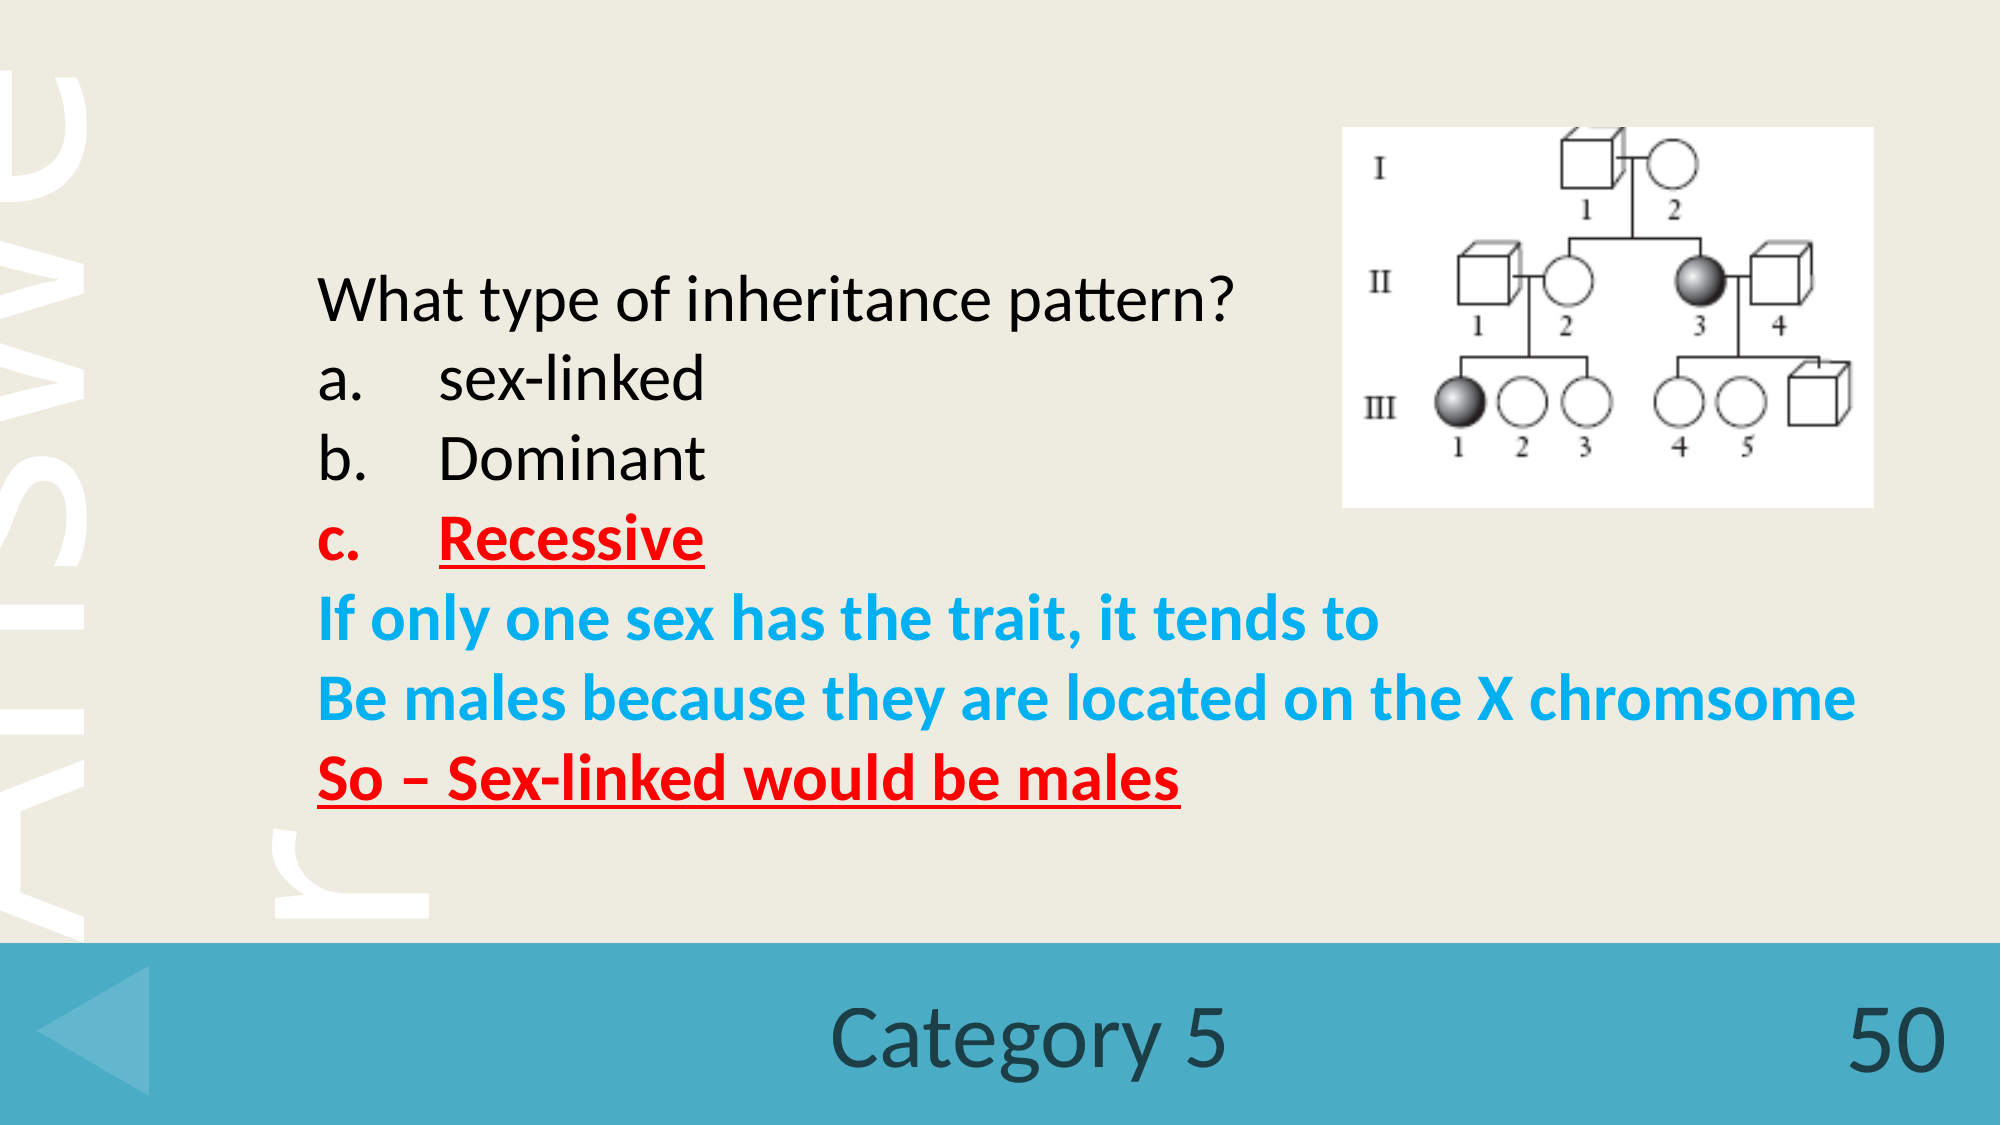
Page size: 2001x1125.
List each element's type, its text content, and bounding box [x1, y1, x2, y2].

list What type of inheritance pattern? sex-linked Dominant Recessive If only one sex has the trait, it tends to Be males because they are located on the X chromsome So – Sex-linked would be males [302, 157, 1877, 831]
title Category 5 [130, 937, 1931, 1125]
picture [1341, 127, 1875, 509]
list 50 [1931, 967, 1963, 1097]
